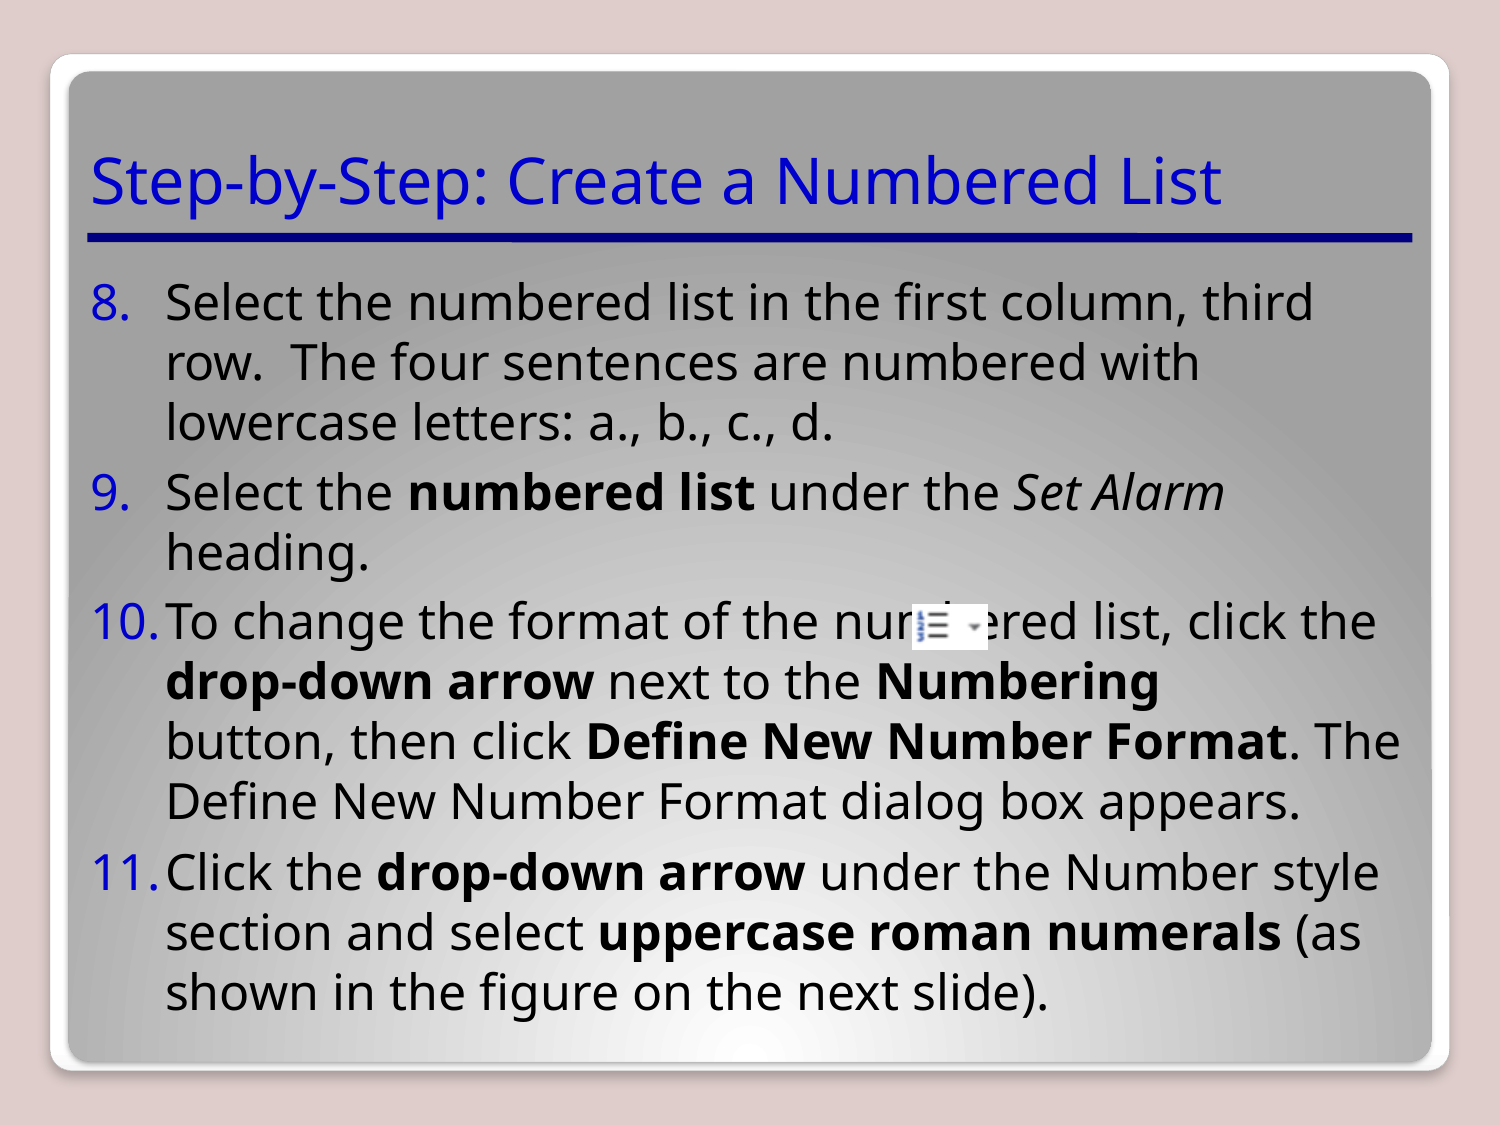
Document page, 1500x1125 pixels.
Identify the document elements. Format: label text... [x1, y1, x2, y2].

picture [912, 604, 988, 651]
title Step-by-Step: Create a Numbered List [74, 74, 1426, 226]
list Select the numbered list in the first column, third row. The four sentences are numbered with lowercase letters: a., b., c., d. Select the numbered list under the Set Alarm heading. To change the format of the numbered list, click the drop-down arrow next to the Numbering button, then click Define New Number Format. The Define New Number Format dialog box appears. Click the drop-down arrow under the Number style section and select uppercase roman numerals (as shown in the figure on the next slide). [75, 262, 1425, 1063]
